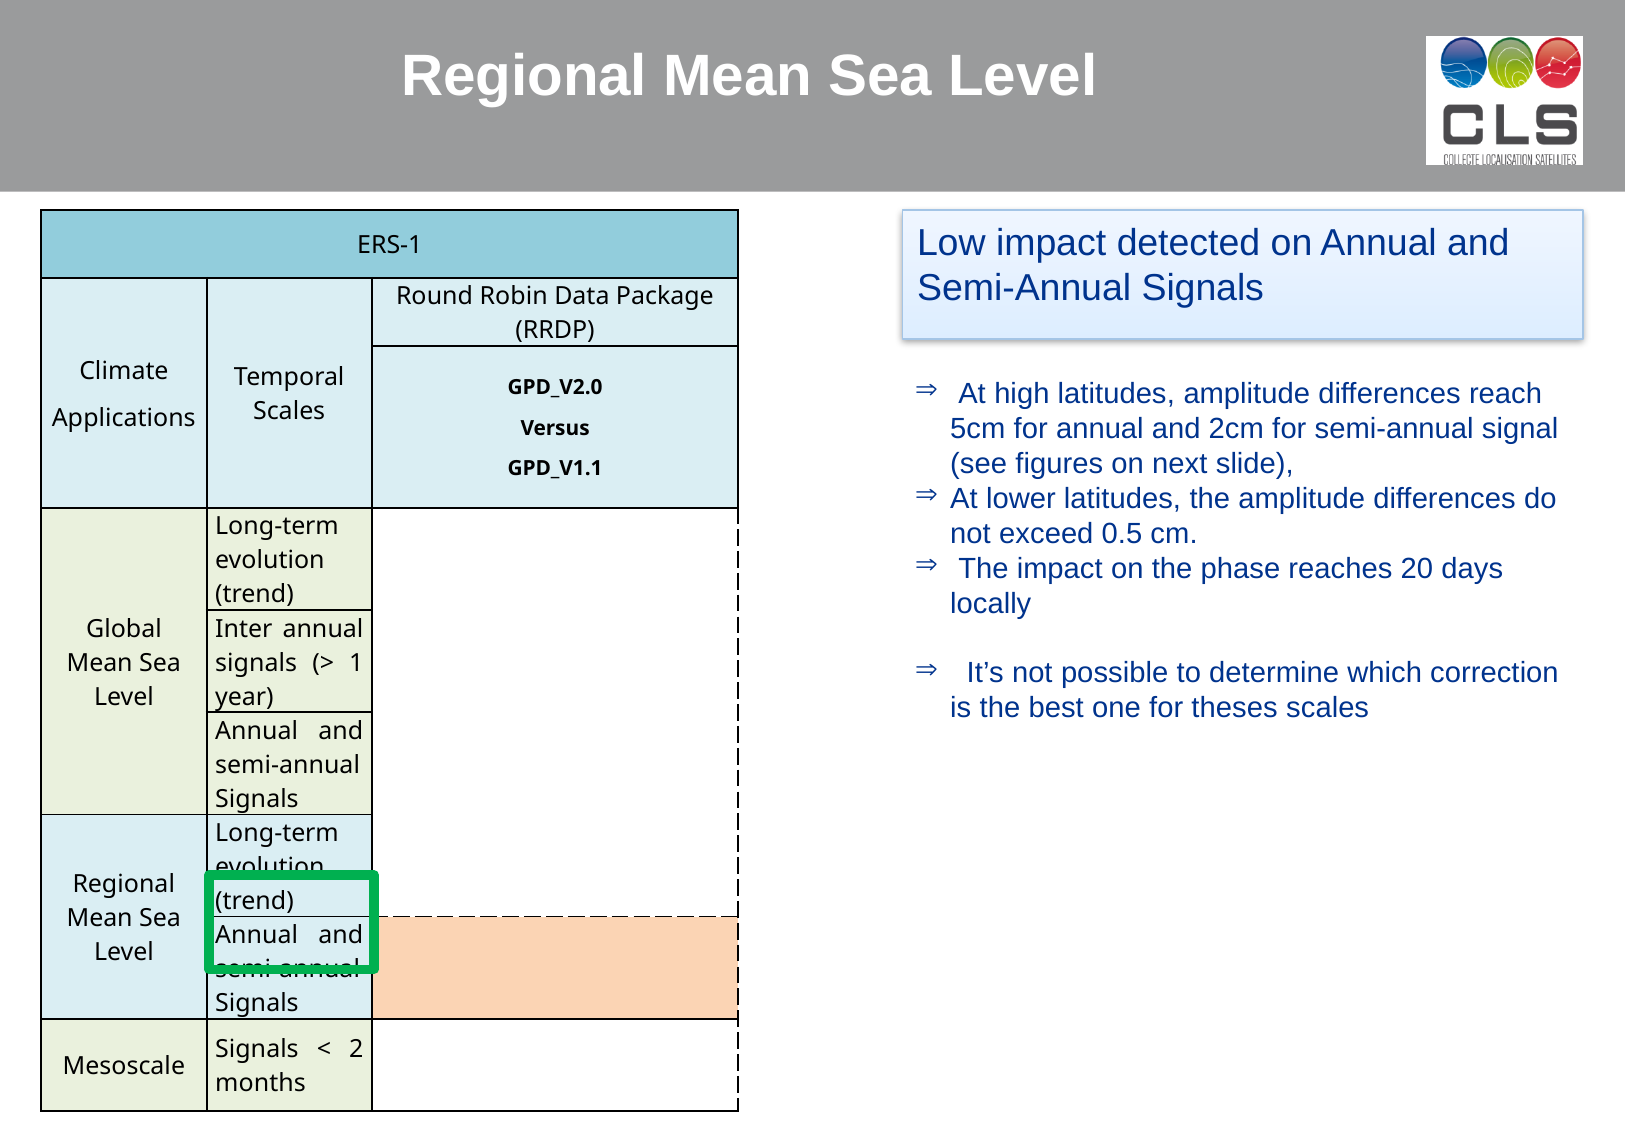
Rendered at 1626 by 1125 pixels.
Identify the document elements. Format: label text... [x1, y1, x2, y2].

table_cell Temporal Scales [208, 279, 371, 507]
table_cell Annual and semi-annual Signals [208, 971, 371, 1018]
table_cell Signals < 2 months [208, 1020, 371, 1110]
table_cell Regional Mean Sea Level [42, 815, 206, 1018]
text_box Low impact detected on Annual and Semi-Annual Signals [902, 209, 1584, 340]
table_cell Long-term evolution (trend) [208, 815, 371, 873]
table_cell [373, 509, 738, 917]
table_cell Annual and semi-annual Signals [208, 713, 371, 814]
table_cell GPD_V2.0 Versus GPD_V1.1 [373, 347, 737, 507]
picture [1426, 36, 1583, 165]
table_header ERS-1 [42, 211, 737, 277]
table_cell Long-term evolution (trend) [208, 509, 371, 609]
table_cell Round Robin Data Package (RRDP) [373, 279, 737, 345]
text_box Regional Mean Sea Level [386, 40, 1162, 119]
text_box At high latitudes, amplitude differences reach 5cm for annual and 2cm for semi-annual signal (see figures on next slide), At lower latitudes, the amplitude differences do not exceed 0.5 cm. The impact on the phase reaches 20 days locally It’s not possible to determine which correction is the best one for theses scales [899, 366, 1591, 732]
table_cell [373, 917, 738, 1018]
table_cell [373, 1020, 738, 1110]
table_cell Climate Applications [42, 279, 206, 507]
table_cell Mesoscale [42, 1020, 206, 1110]
table_cell Global Mean Sea Level [42, 509, 206, 814]
text_box [207, 873, 376, 971]
table_cell Inter annual signals (> 1 year) [208, 611, 371, 711]
